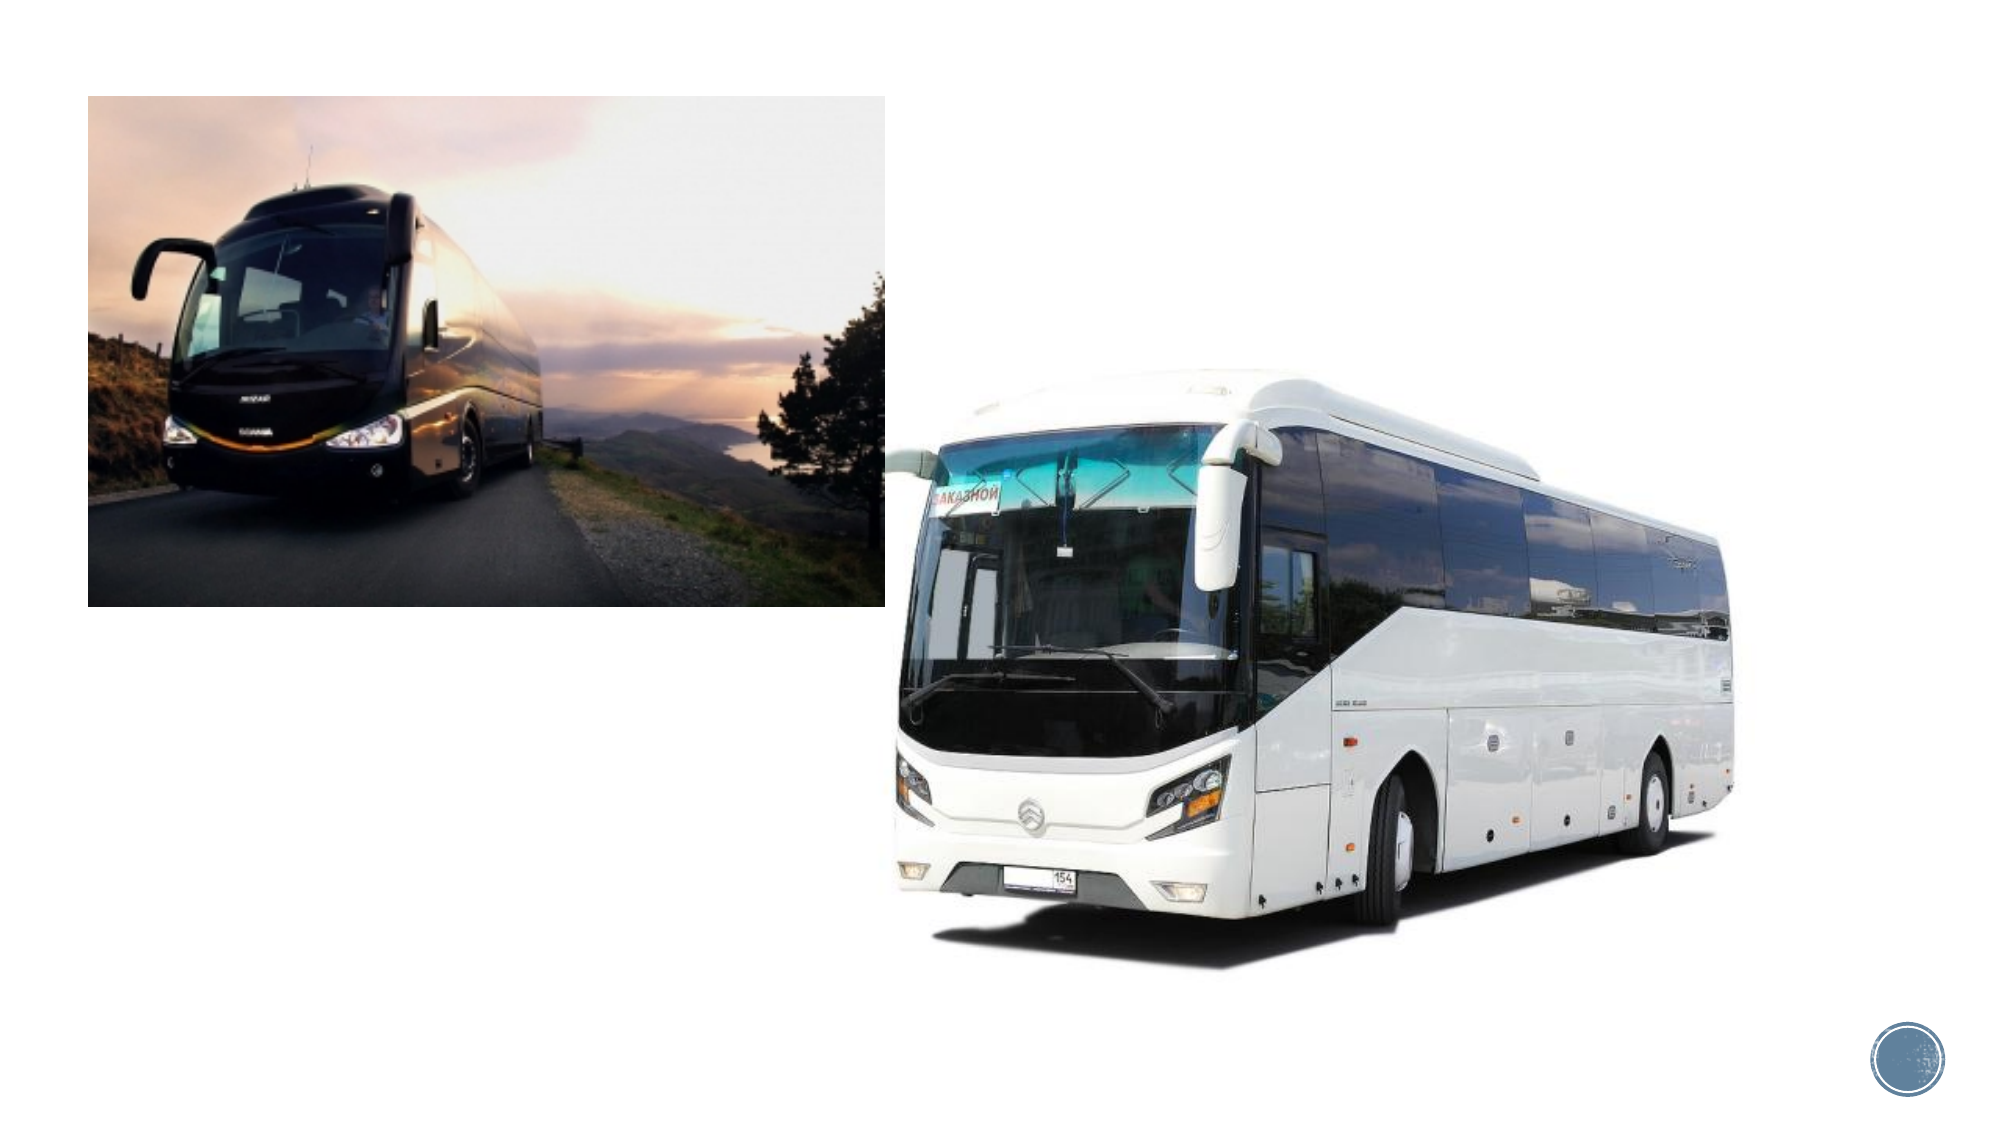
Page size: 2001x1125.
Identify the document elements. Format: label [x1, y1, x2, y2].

picture [88, 96, 1780, 1045]
